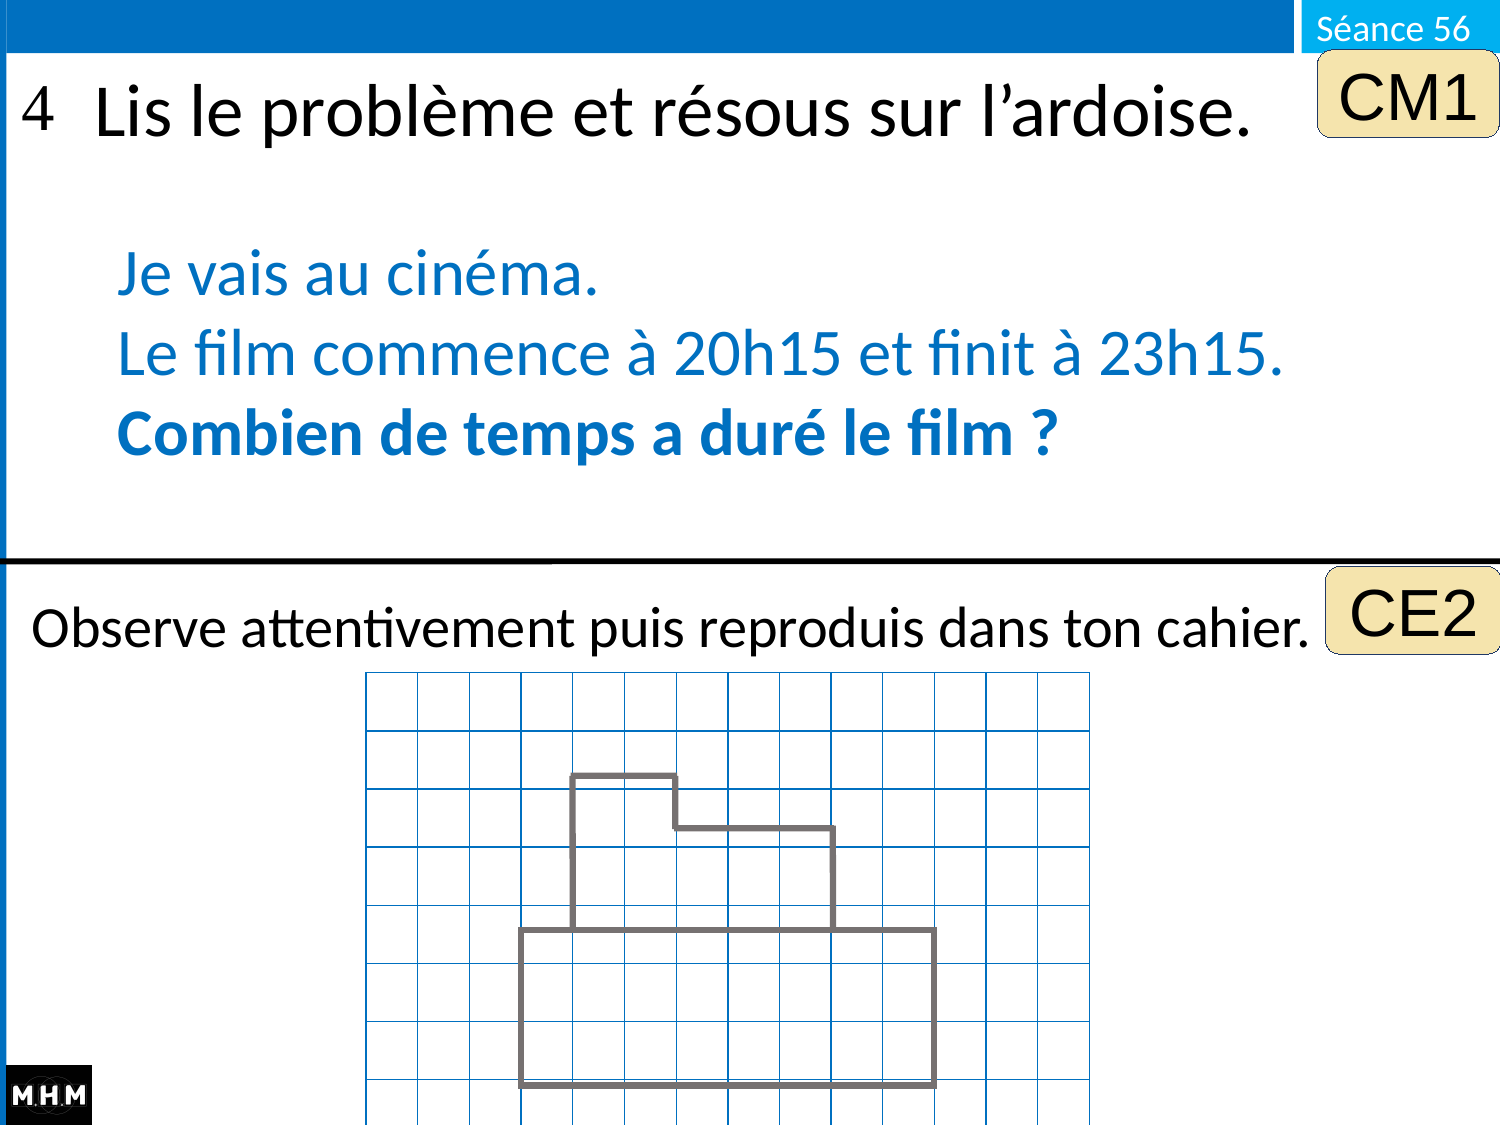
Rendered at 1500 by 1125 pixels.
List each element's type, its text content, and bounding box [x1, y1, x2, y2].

table_cell [987, 848, 1037, 905]
table_cell [883, 1088, 934, 1125]
table_cell [729, 790, 779, 825]
table_cell [470, 1080, 520, 1125]
text_box Observe attentivement puis reproduis dans ton cahier. [16, 581, 1431, 667]
table_cell [577, 906, 624, 928]
table_cell [470, 848, 520, 905]
table_header [470, 673, 520, 730]
table_cell [367, 964, 417, 1021]
table_header [883, 673, 934, 730]
picture [6, 1065, 92, 1125]
table_cell [1038, 906, 1089, 963]
table_cell [987, 906, 1037, 963]
table_cell [367, 848, 417, 905]
table_cell [418, 732, 469, 788]
text_box CM1 [1317, 49, 1500, 138]
table_cell [679, 790, 727, 825]
table_cell [987, 1022, 1037, 1079]
table_cell [625, 848, 676, 905]
table_cell [522, 848, 568, 905]
table_cell [729, 848, 779, 905]
table_header [987, 673, 1037, 730]
title Lis le problème et résous sur l’ardoise. [79, 71, 1374, 161]
table_cell [470, 906, 520, 963]
table_cell [987, 964, 1037, 1021]
table_cell [935, 906, 985, 963]
table_cell [987, 732, 1037, 788]
table_cell [837, 906, 882, 928]
table_cell [832, 790, 882, 846]
table_header [625, 673, 676, 730]
table_cell [1038, 790, 1089, 846]
table_cell [677, 848, 727, 905]
table_header [780, 673, 830, 730]
table_cell [522, 906, 568, 928]
table_cell [418, 790, 469, 846]
table_header [418, 673, 469, 730]
table_header [677, 673, 727, 730]
table_cell [577, 848, 624, 905]
table_cell [522, 1088, 572, 1125]
table_cell [1038, 732, 1089, 788]
table_cell [832, 1088, 882, 1125]
text_box [519, 928, 936, 1088]
table_header [573, 673, 624, 730]
table_cell [729, 732, 779, 788]
table_cell [729, 906, 779, 928]
text_box Je vais au cinéma. Le film commence à 20h15 et finit à 23h15. Combien de temps a duré le film ? [103, 221, 1397, 477]
table_cell [677, 1088, 727, 1125]
table_cell [883, 790, 934, 846]
table_cell [367, 1080, 417, 1125]
table_cell [936, 964, 985, 1021]
table_cell [573, 1088, 624, 1125]
table_cell [729, 837, 779, 846]
table_cell [935, 1080, 985, 1125]
table_cell [577, 783, 624, 788]
table_cell [832, 732, 882, 788]
table_cell [1038, 964, 1089, 1021]
table_cell [418, 848, 469, 905]
table_cell [573, 732, 624, 772]
table_cell [780, 906, 828, 928]
table_cell [367, 790, 417, 846]
table_cell [935, 732, 985, 788]
table_cell [936, 1022, 985, 1079]
table_header [1038, 673, 1089, 730]
table_cell [470, 964, 519, 1021]
table_cell [625, 783, 670, 788]
table_cell [837, 848, 882, 905]
table_cell [625, 1088, 676, 1125]
table_cell [1038, 1080, 1089, 1125]
table_cell [470, 732, 520, 788]
table_header [832, 673, 882, 730]
table_cell [1038, 1022, 1089, 1079]
table_cell [780, 848, 828, 905]
table_cell [418, 1022, 469, 1079]
table_cell [367, 1022, 417, 1079]
table_header [367, 673, 417, 730]
table_cell [780, 790, 830, 825]
table_cell [367, 906, 417, 963]
table_cell [677, 837, 727, 846]
table_cell [367, 732, 417, 788]
table_cell [729, 1088, 779, 1125]
table_cell [987, 1080, 1037, 1125]
table_cell [987, 790, 1037, 846]
table_cell [625, 906, 676, 928]
table_cell [935, 848, 985, 905]
table_cell [935, 790, 985, 846]
table_cell [883, 732, 934, 788]
table_cell [780, 732, 830, 788]
table_cell [677, 732, 727, 788]
table_header [522, 673, 572, 730]
table_cell [522, 732, 572, 788]
table_cell [418, 1080, 469, 1125]
table_cell [577, 790, 624, 846]
table_cell [470, 1022, 519, 1079]
table_cell [677, 906, 727, 928]
table_cell [522, 790, 568, 846]
text_box CE2 [1325, 566, 1500, 655]
table_header [729, 673, 779, 730]
table_header [935, 673, 985, 730]
table_cell [625, 790, 676, 846]
table_cell [470, 790, 520, 846]
table_cell [418, 906, 469, 963]
table_cell [780, 1088, 830, 1125]
table_cell [883, 848, 934, 905]
table_cell [780, 837, 828, 846]
table_cell [883, 906, 934, 928]
table_cell [418, 964, 469, 1021]
table_cell [625, 732, 676, 772]
table_cell [1038, 848, 1089, 905]
